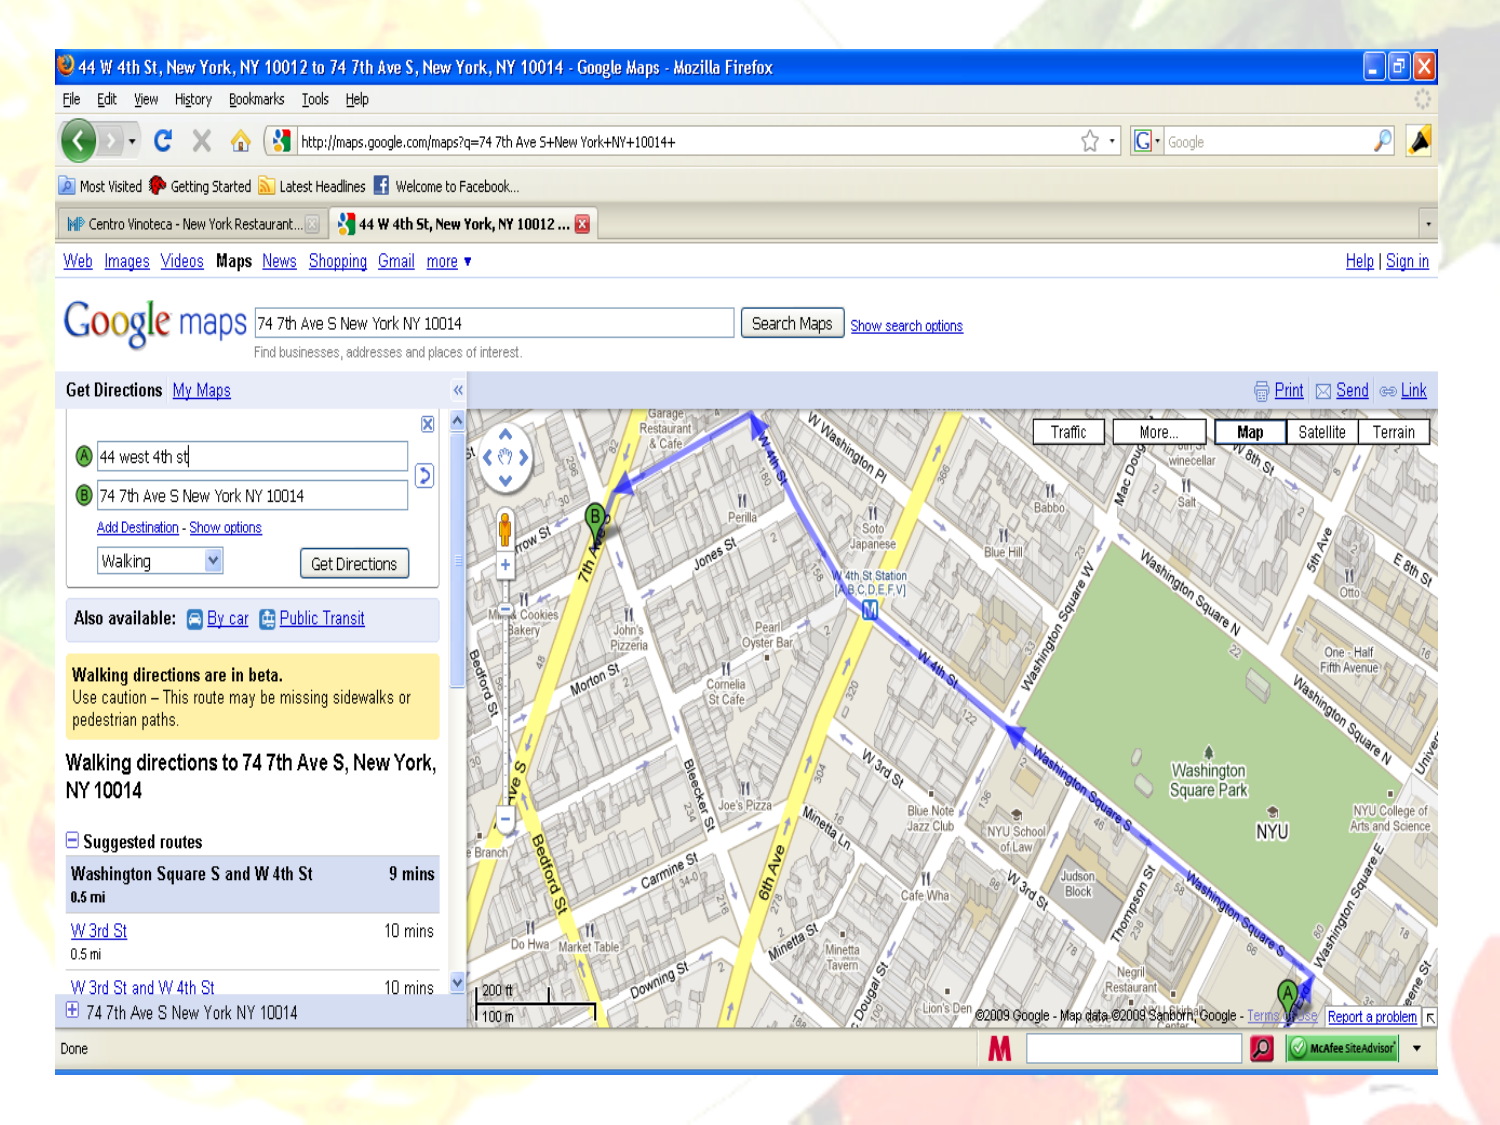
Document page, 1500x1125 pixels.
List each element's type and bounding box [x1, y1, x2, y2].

list [55, 49, 1438, 1076]
